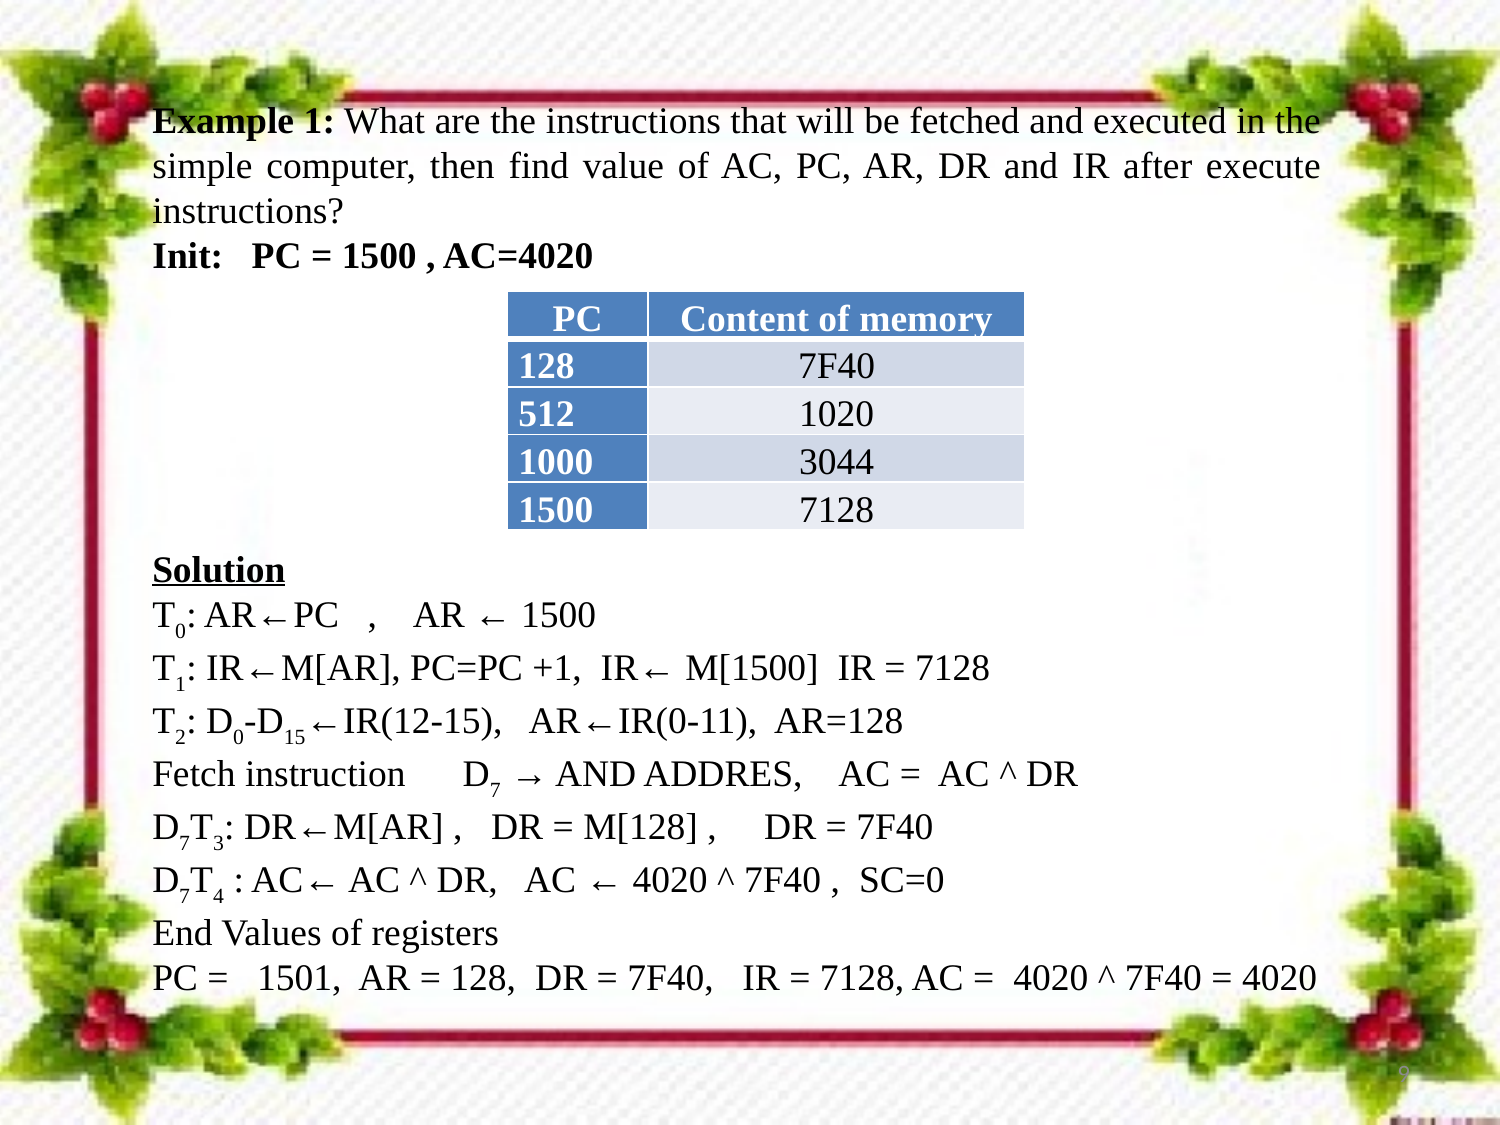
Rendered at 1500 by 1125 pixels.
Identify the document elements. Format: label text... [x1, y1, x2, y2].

table_cell 1000 [508, 435, 647, 481]
picture [0, 0, 1500, 1125]
table_cell 7F40 [649, 342, 1024, 386]
table_cell 1020 [649, 388, 1024, 434]
text_box Example 1: What are the instructions that will be fetched and executed in the simple computer, then find value of AC, PC, AR, DR and IR after execute instructions? Init: PC = 1500 , AC=4020 [137, 88, 1338, 284]
table_cell 1500 [508, 483, 647, 529]
table_header Content of memory [649, 292, 1024, 336]
table_cell 3044 [649, 435, 1024, 481]
text_box Solution T0: AR←PC , AR ← 1500 T1: IR←M[AR], PC=PC +1, IR← M[1500] IR = 7128 T2: D0-D15←IR(12-15), AR←IR(0-11), AR=128 Fetch instruction D7 → AND ADDRES, AC = AC ^ DR D7T3: DR←M[AR] , DR = M[128] , DR = 7F40 D7T4 : AC← AC ^ DR, AC ← 4020 ^ 7F40 , SC=0 End Values of registers PC = 1501, AR = 128, DR = 7F40, IR = 7128, AC = 4020 ^ 7F40 = 4020 [137, 537, 1375, 1006]
slide_number 9 [1074, 1042, 1425, 1103]
table_cell 7128 [649, 483, 1024, 529]
table_cell 128 [508, 342, 647, 386]
table_header PC [508, 292, 647, 336]
table_cell 512 [508, 388, 647, 434]
